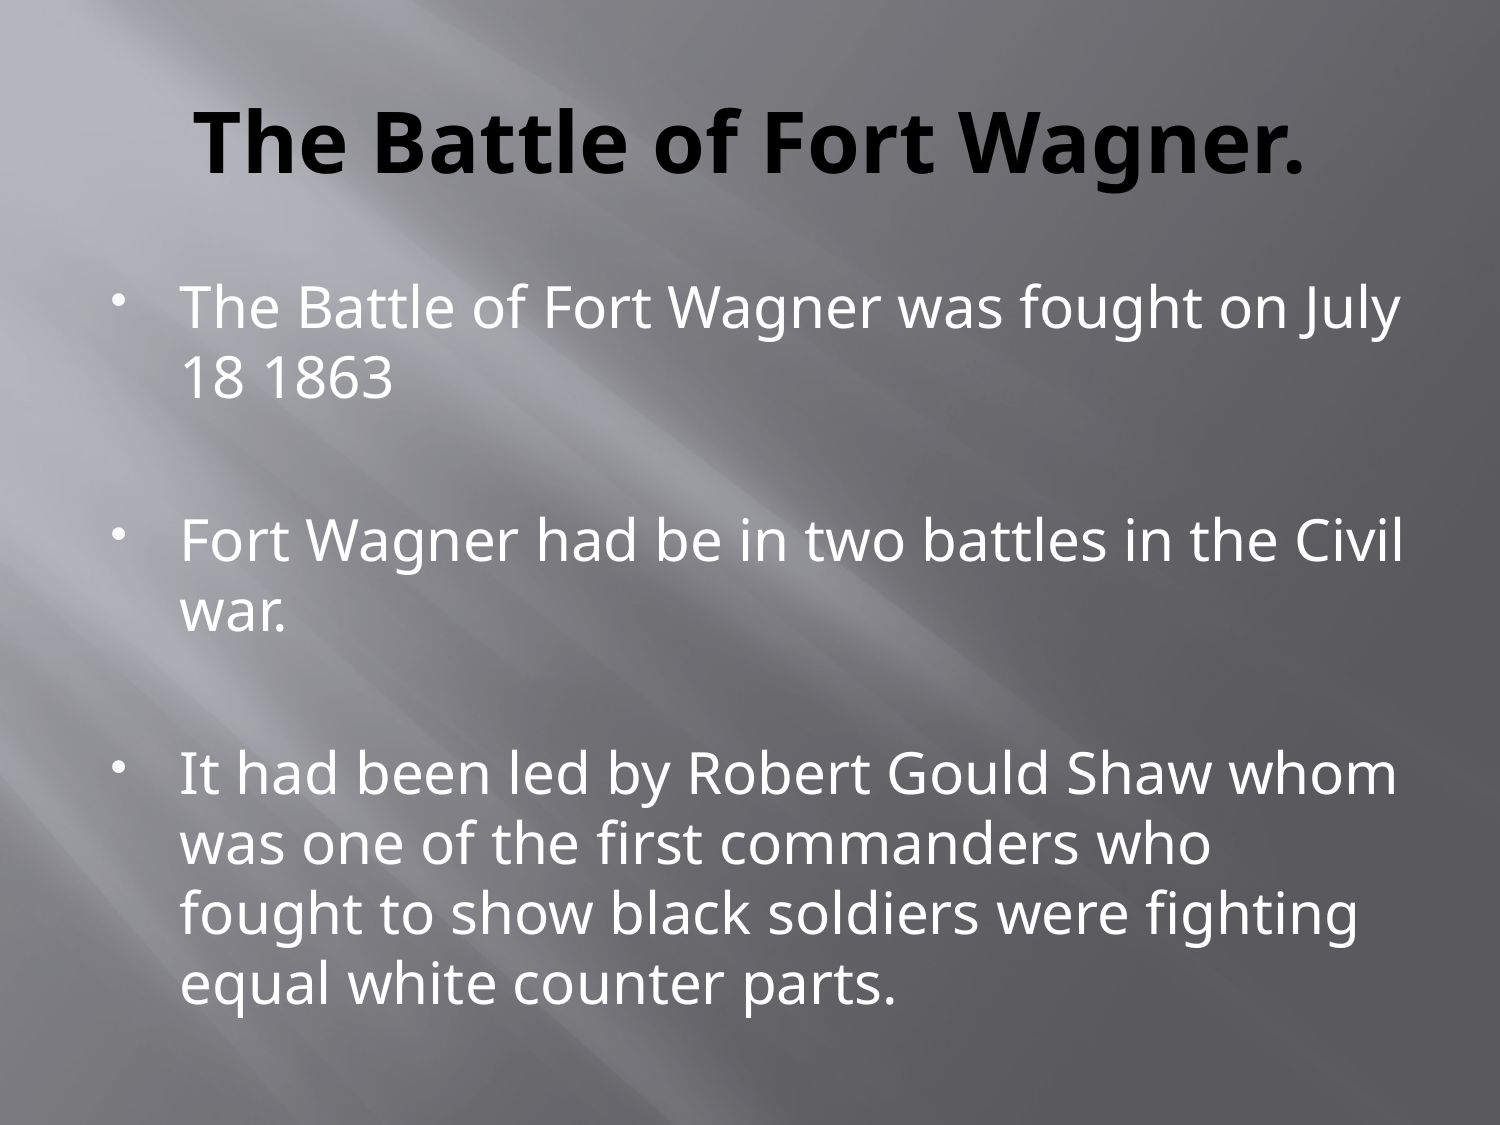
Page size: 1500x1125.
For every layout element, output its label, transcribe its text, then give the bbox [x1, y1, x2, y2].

title The Battle of Fort Wagner. [75, 45, 1425, 233]
list The Battle of Fort Wagner was fought on July 18 1863 Fort Wagner had be in two battles in the Civil war. It had been led by Robert Gould Shaw whom was one of the first commanders who fought to show black soldiers were fighting equal white counter parts. [75, 262, 1425, 1035]
